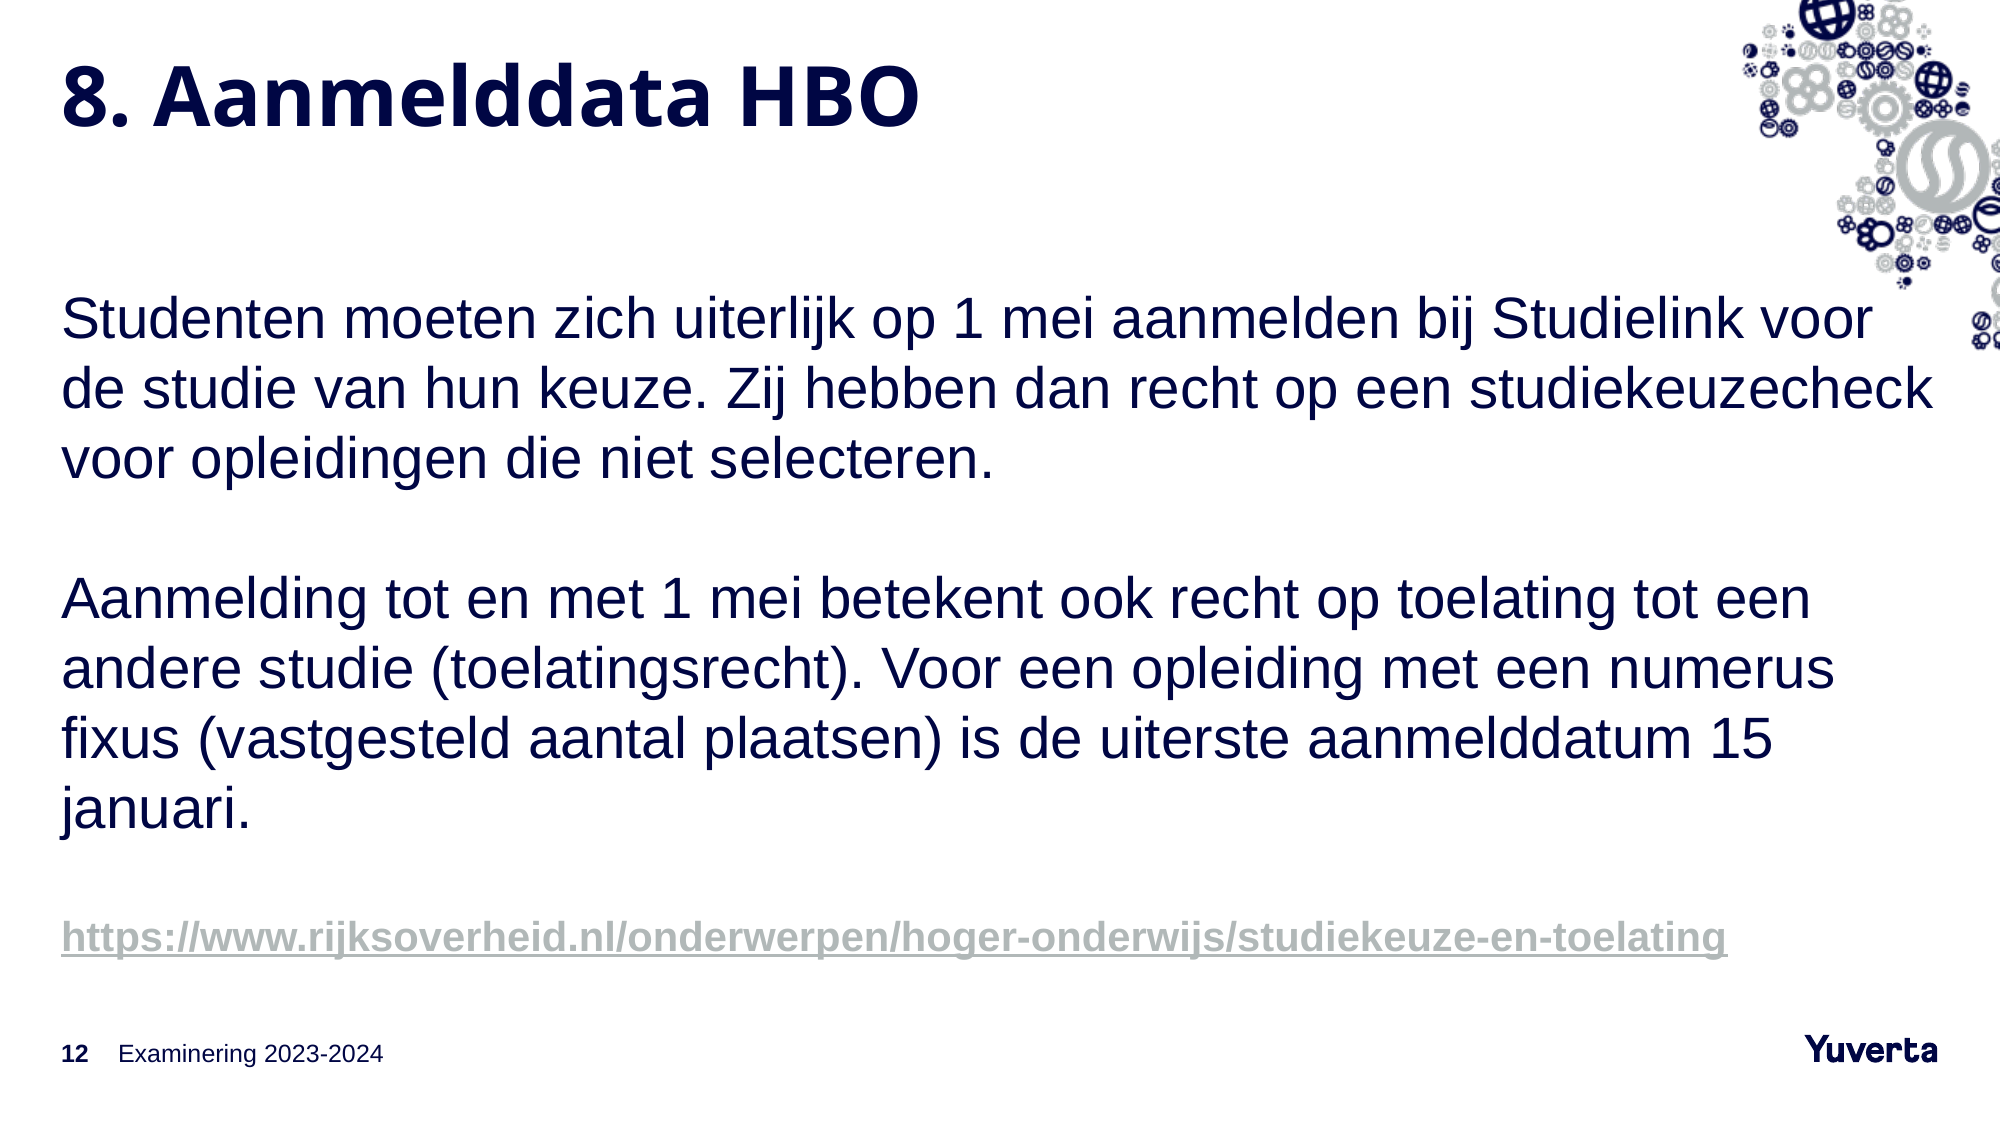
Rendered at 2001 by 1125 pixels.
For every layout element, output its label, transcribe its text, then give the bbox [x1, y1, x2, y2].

slide_number 12 [60, 1037, 113, 1073]
title 8. Aanmelddata HBO [60, 48, 1720, 239]
list Studenten moeten zich uiterlijk op 1 mei aanmelden bij Studielink voor de studie van hun keuze. Zij hebben dan recht op een studiekeuzecheck voor opleidingen die niet selecteren. Aanmelding tot en met 1 mei betekent ook recht op toelating tot een andere studie (toelatingsrecht). Voor een opleiding met een numerus fixus (vastgesteld aantal plaatsen) is de uiterste aanmelddatum 15 januari. https://www.rijksoverheid.nl/onderwerpen/hoger-onderwijs/studiekeuze-en-toelating [60, 280, 1940, 1006]
picture [0, 0, 2000, 1125]
footer Examinering 2023-2024 [118, 1037, 987, 1073]
